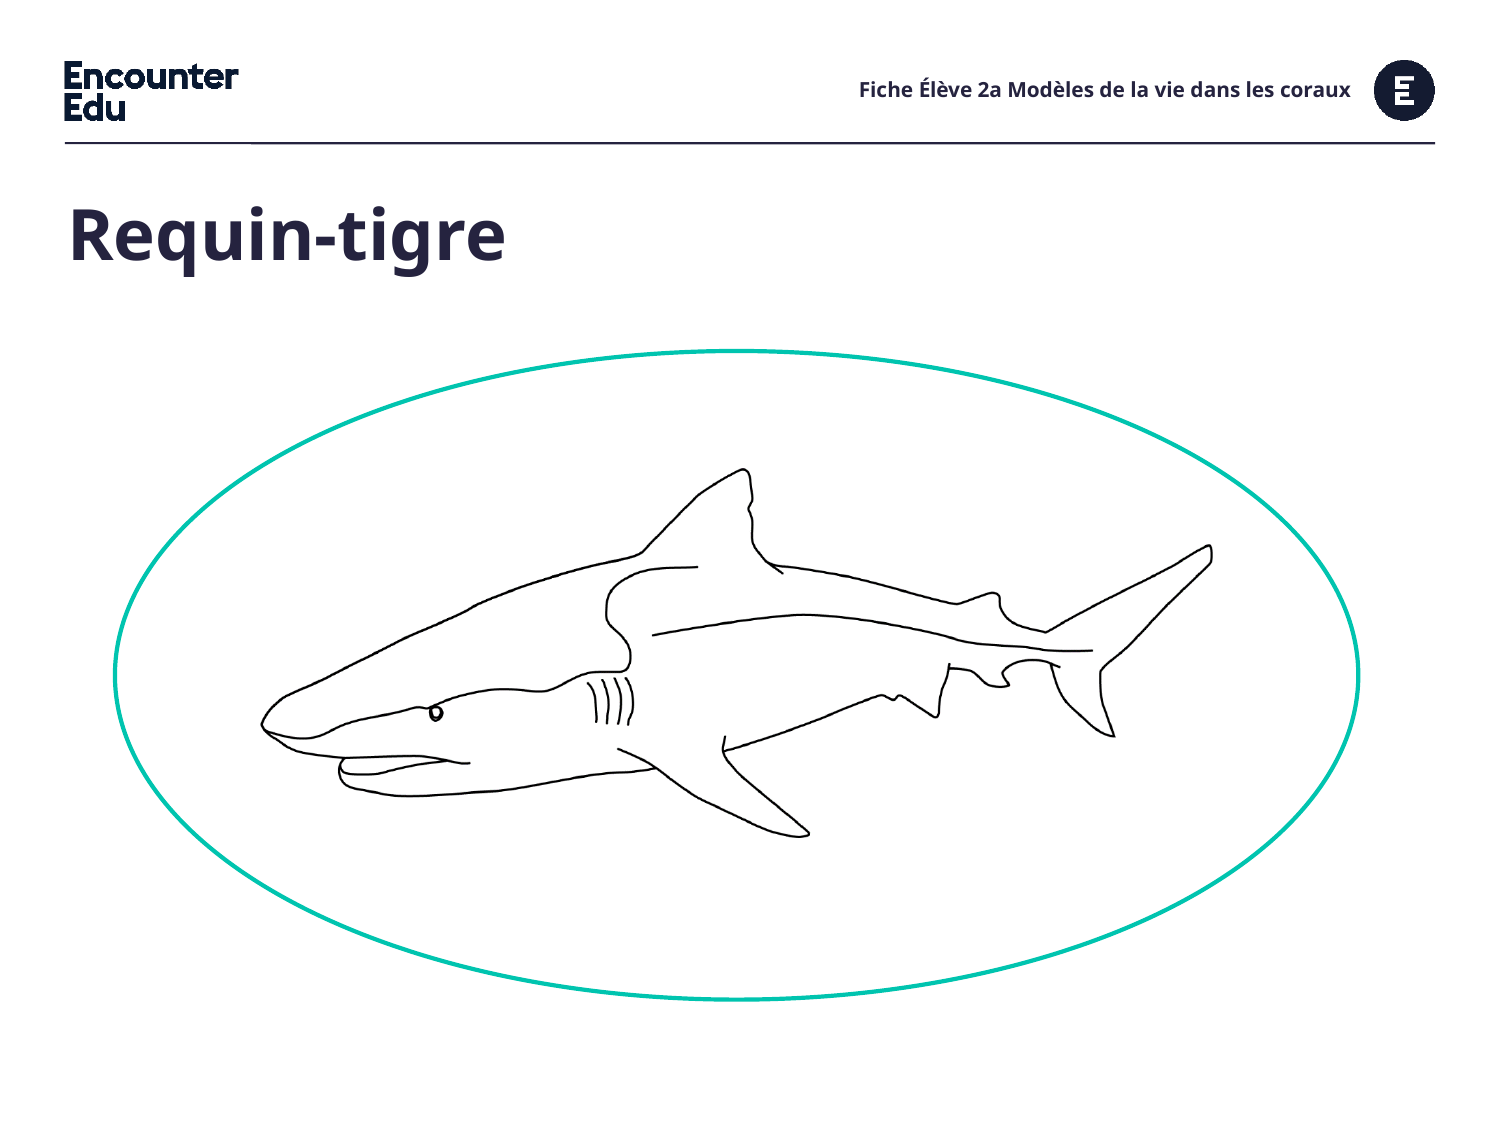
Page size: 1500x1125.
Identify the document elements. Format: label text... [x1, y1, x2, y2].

picture [1372, 58, 1436, 122]
list Requin-tigre [59, 191, 929, 394]
picture [260, 467, 1213, 839]
text_box [114, 366, 1359, 1000]
title Fiche Élève 2a Modèles de la vie dans les coraux [749, 67, 1359, 114]
picture [60, 59, 243, 122]
